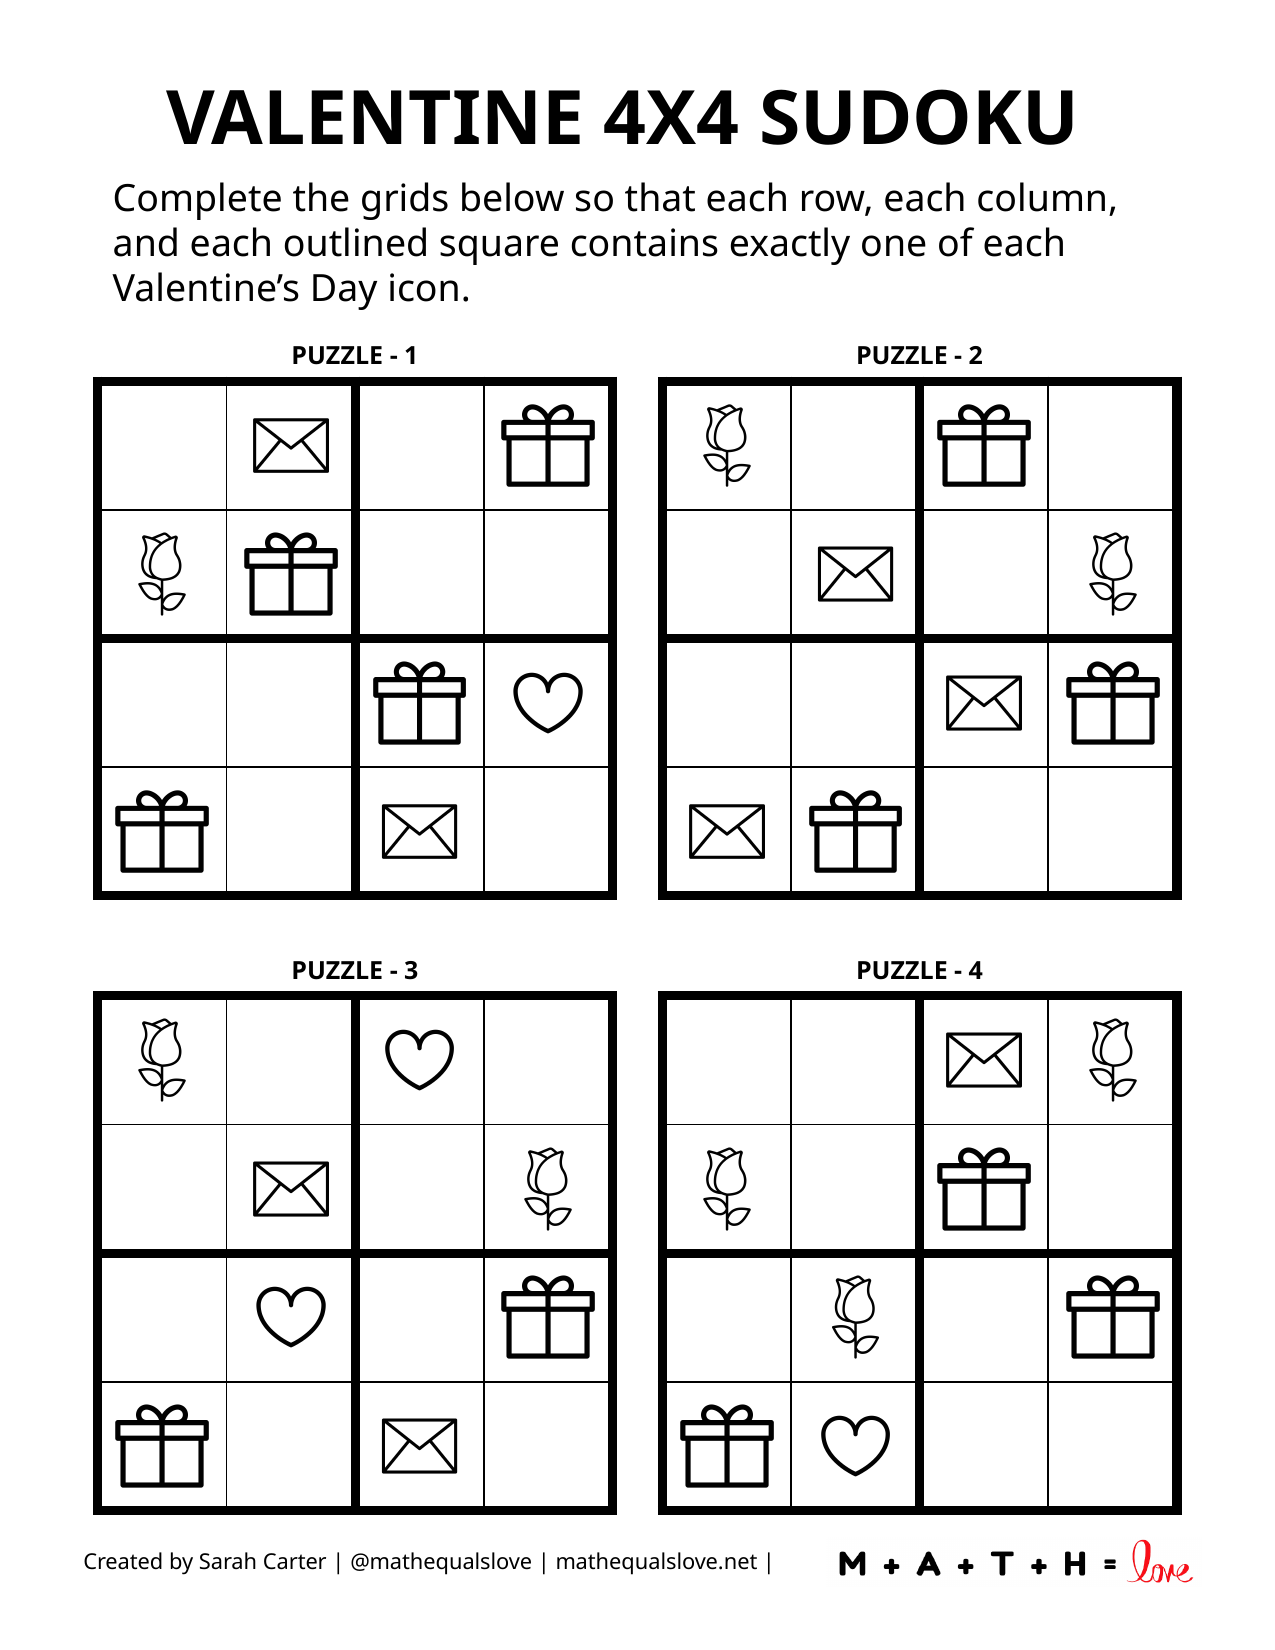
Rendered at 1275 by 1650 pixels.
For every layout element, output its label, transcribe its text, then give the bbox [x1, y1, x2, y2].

text_box PUZZLE - 1 [97, 362, 613, 370]
picture [674, 1136, 779, 1241]
picture [496, 393, 601, 498]
table_header [667, 386, 790, 509]
picture [110, 522, 215, 627]
table_header [792, 386, 915, 509]
table_cell [667, 643, 790, 766]
text_box Complete the grids below so that each row, each column, and each outlined square contains exactly one of each Valentine’s Day icon. [97, 166, 1177, 362]
table_cell [1049, 643, 1172, 766]
picture [932, 650, 1037, 755]
table_cell [667, 1125, 790, 1249]
table_cell [485, 768, 608, 891]
table_cell [924, 1258, 1047, 1381]
picture [367, 779, 472, 884]
table_cell [360, 1125, 483, 1249]
table_cell [360, 768, 483, 891]
text_box Created by Sarah Carter | @mathequalslove | mathequalslove.net | [68, 1540, 826, 1582]
table_cell [924, 1125, 1047, 1249]
picture [238, 1136, 343, 1241]
text_box VALENTINE 4X4 SUDOKU [68, 62, 1178, 168]
picture [803, 1265, 908, 1370]
table_header [102, 1000, 226, 1124]
table_cell [360, 643, 483, 766]
table_cell [792, 643, 915, 766]
table_cell [1049, 1125, 1172, 1249]
picture [932, 1008, 1037, 1113]
table_header [1049, 1000, 1172, 1124]
picture [367, 1008, 472, 1113]
table_cell [227, 1383, 351, 1506]
table_cell [792, 1258, 915, 1381]
table_cell [667, 1258, 790, 1381]
picture [1060, 1265, 1165, 1370]
table_cell [924, 643, 1047, 766]
table_header [227, 1000, 351, 1124]
picture [496, 1136, 601, 1241]
table_header [924, 1000, 1047, 1124]
table_header [924, 386, 1047, 509]
table_cell [792, 1383, 915, 1506]
picture [367, 650, 472, 755]
picture [238, 393, 343, 498]
picture [238, 1265, 343, 1370]
table_cell [102, 1125, 226, 1249]
table_cell [667, 511, 790, 634]
table_cell [1049, 768, 1172, 891]
picture [238, 522, 343, 627]
table_cell [227, 1258, 351, 1381]
picture [826, 1536, 1203, 1588]
picture [496, 650, 601, 755]
table_cell [485, 1258, 608, 1381]
table_cell [227, 1125, 351, 1249]
table_cell [485, 1383, 608, 1506]
table_header [792, 1000, 915, 1124]
table_cell [1049, 1383, 1172, 1506]
picture [367, 1394, 472, 1499]
picture [110, 779, 215, 884]
table_cell [792, 1125, 915, 1249]
table_header [485, 386, 608, 509]
table_header [485, 1000, 608, 1124]
text_box PUZZLE - 2 [662, 362, 1177, 370]
picture [803, 779, 908, 884]
picture [1060, 522, 1165, 627]
table_cell [924, 768, 1047, 891]
picture [932, 1136, 1037, 1241]
picture [496, 1265, 601, 1370]
table_header [1049, 386, 1172, 509]
table_cell [227, 511, 351, 634]
table_cell [102, 511, 226, 634]
picture [803, 522, 908, 627]
picture [674, 779, 779, 884]
table_cell [102, 643, 226, 766]
picture [803, 1394, 908, 1499]
picture [110, 1008, 215, 1113]
table_header [227, 386, 351, 509]
table_cell [102, 1383, 226, 1506]
picture [1060, 650, 1165, 755]
picture [674, 1394, 779, 1499]
picture [932, 393, 1037, 498]
table_cell [667, 1383, 790, 1506]
table_cell [485, 643, 608, 766]
picture [110, 1394, 215, 1499]
table_cell [485, 511, 608, 634]
table_cell [924, 511, 1047, 634]
table_cell [792, 511, 915, 634]
text_box PUZZLE - 3 [97, 954, 613, 985]
text_box PUZZLE - 4 [662, 954, 1177, 985]
picture [1060, 1008, 1165, 1113]
picture [674, 393, 779, 498]
table_header [360, 1000, 483, 1124]
table_cell [360, 1258, 483, 1381]
table_cell [792, 768, 915, 891]
table_cell [227, 643, 351, 766]
table_header [667, 1000, 790, 1124]
table_cell [485, 1125, 608, 1249]
table_cell [1049, 511, 1172, 634]
table_cell [102, 768, 226, 891]
table_cell [360, 511, 483, 634]
table_cell [360, 1383, 483, 1506]
table_cell [102, 1258, 226, 1381]
table_header [360, 386, 483, 509]
table_header [102, 386, 226, 509]
table_cell [1049, 1258, 1172, 1381]
table_cell [227, 768, 351, 891]
table_cell [924, 1383, 1047, 1506]
table_cell [667, 768, 790, 891]
